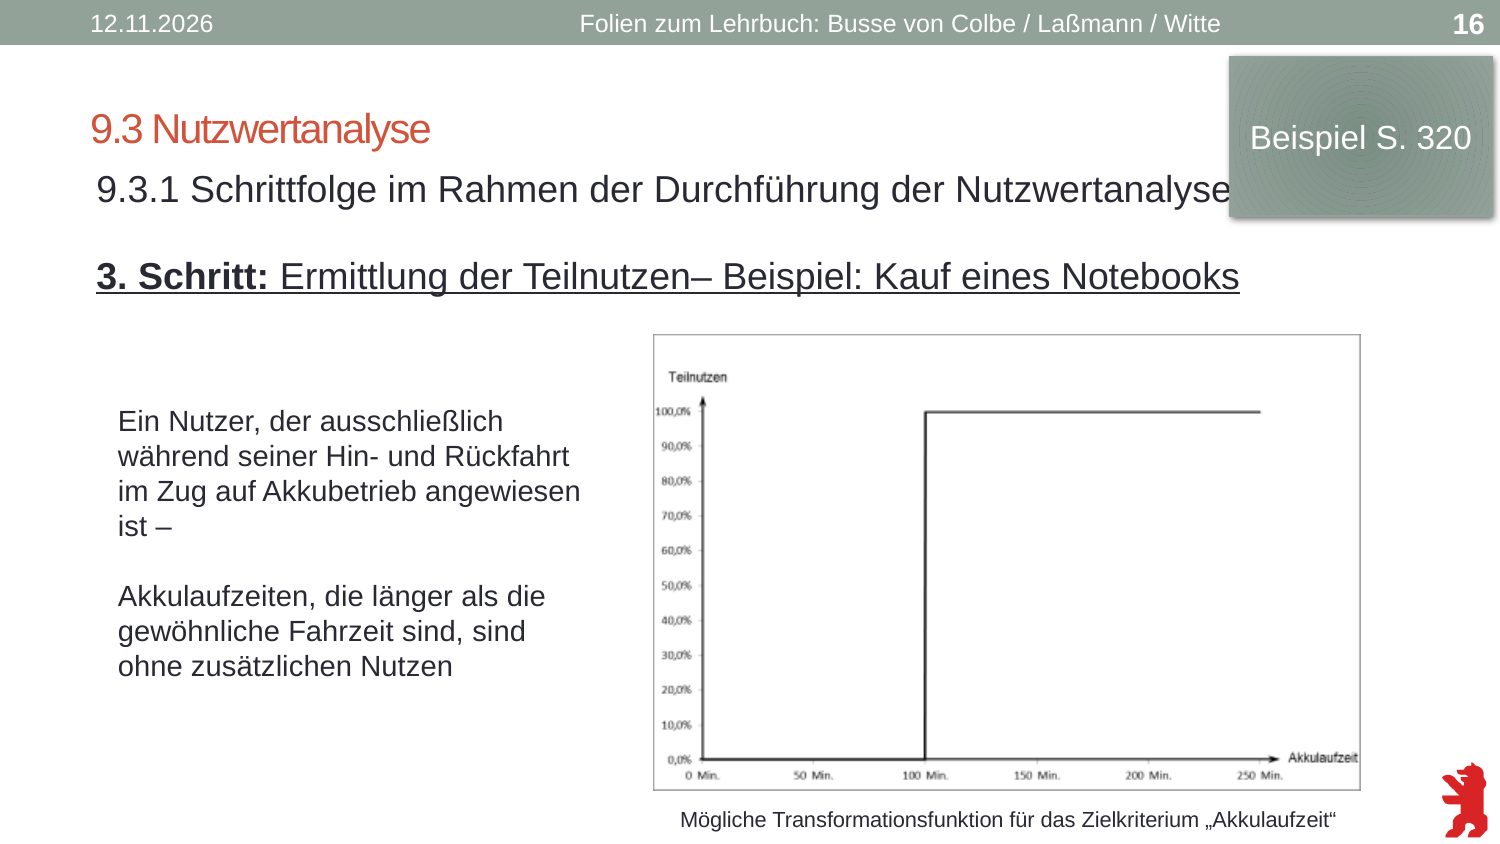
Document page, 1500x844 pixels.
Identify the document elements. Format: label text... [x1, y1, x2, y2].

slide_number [75, 2, 550, 43]
text_box Beispiel S. 320 [1229, 56, 1493, 217]
picture [653, 333, 1362, 791]
footer Folien zum Lehrbuch: Busse von Colbe / Laßmann / Witte [562, 2, 1238, 43]
text_box 3. Schritt: Ermittlung der Teilnutzen– Beispiel: Kauf eines Notebooks [81, 244, 1255, 305]
slide_number 16 [1325, 2, 1500, 43]
text_box 9.3.1 Schrittfolge im Rahmen der Durchführung der Nutzwertanalyse [81, 157, 1226, 217]
text_box Ein Nutzer, der ausschließlich während seiner Hin- und Rückfahrt im Zug auf Akkubetrieb angewiesen ist – Akkulaufzeiten, die länger als die gewöhnliche Fahrzeit sind, sind ohne zusätzlichen Nutzen [103, 394, 606, 690]
text_box Mögliche Transformationsfunktion für das Zielkriterium „Akkulaufzeit“ [665, 799, 1353, 840]
picture [1434, 760, 1500, 844]
title 9.3 Nutzwertanalyse [75, 65, 1226, 188]
